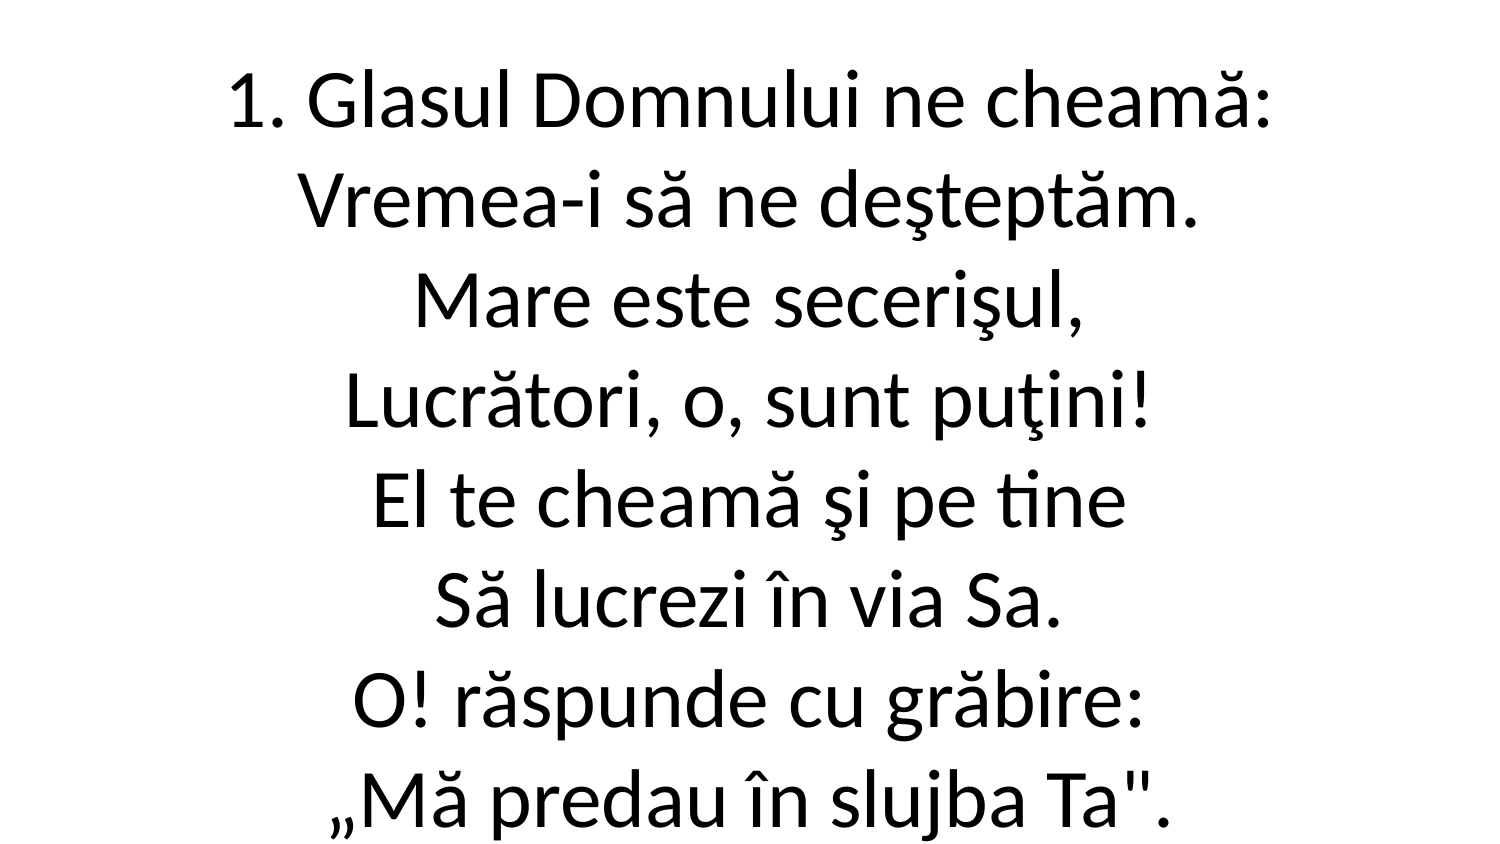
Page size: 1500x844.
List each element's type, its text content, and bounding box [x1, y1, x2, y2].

text_box 1. Glasul Domnului ne cheamă: Vremea-i să ne deşteptăm. Mare este secerişul, Lucrători, o, sunt puţini! El te cheamă şi pe tine Să lucrezi în via Sa. O! răspunde cu grăbire: „Mă predau în slujba Ta". [209, 0, 1291, 844]
